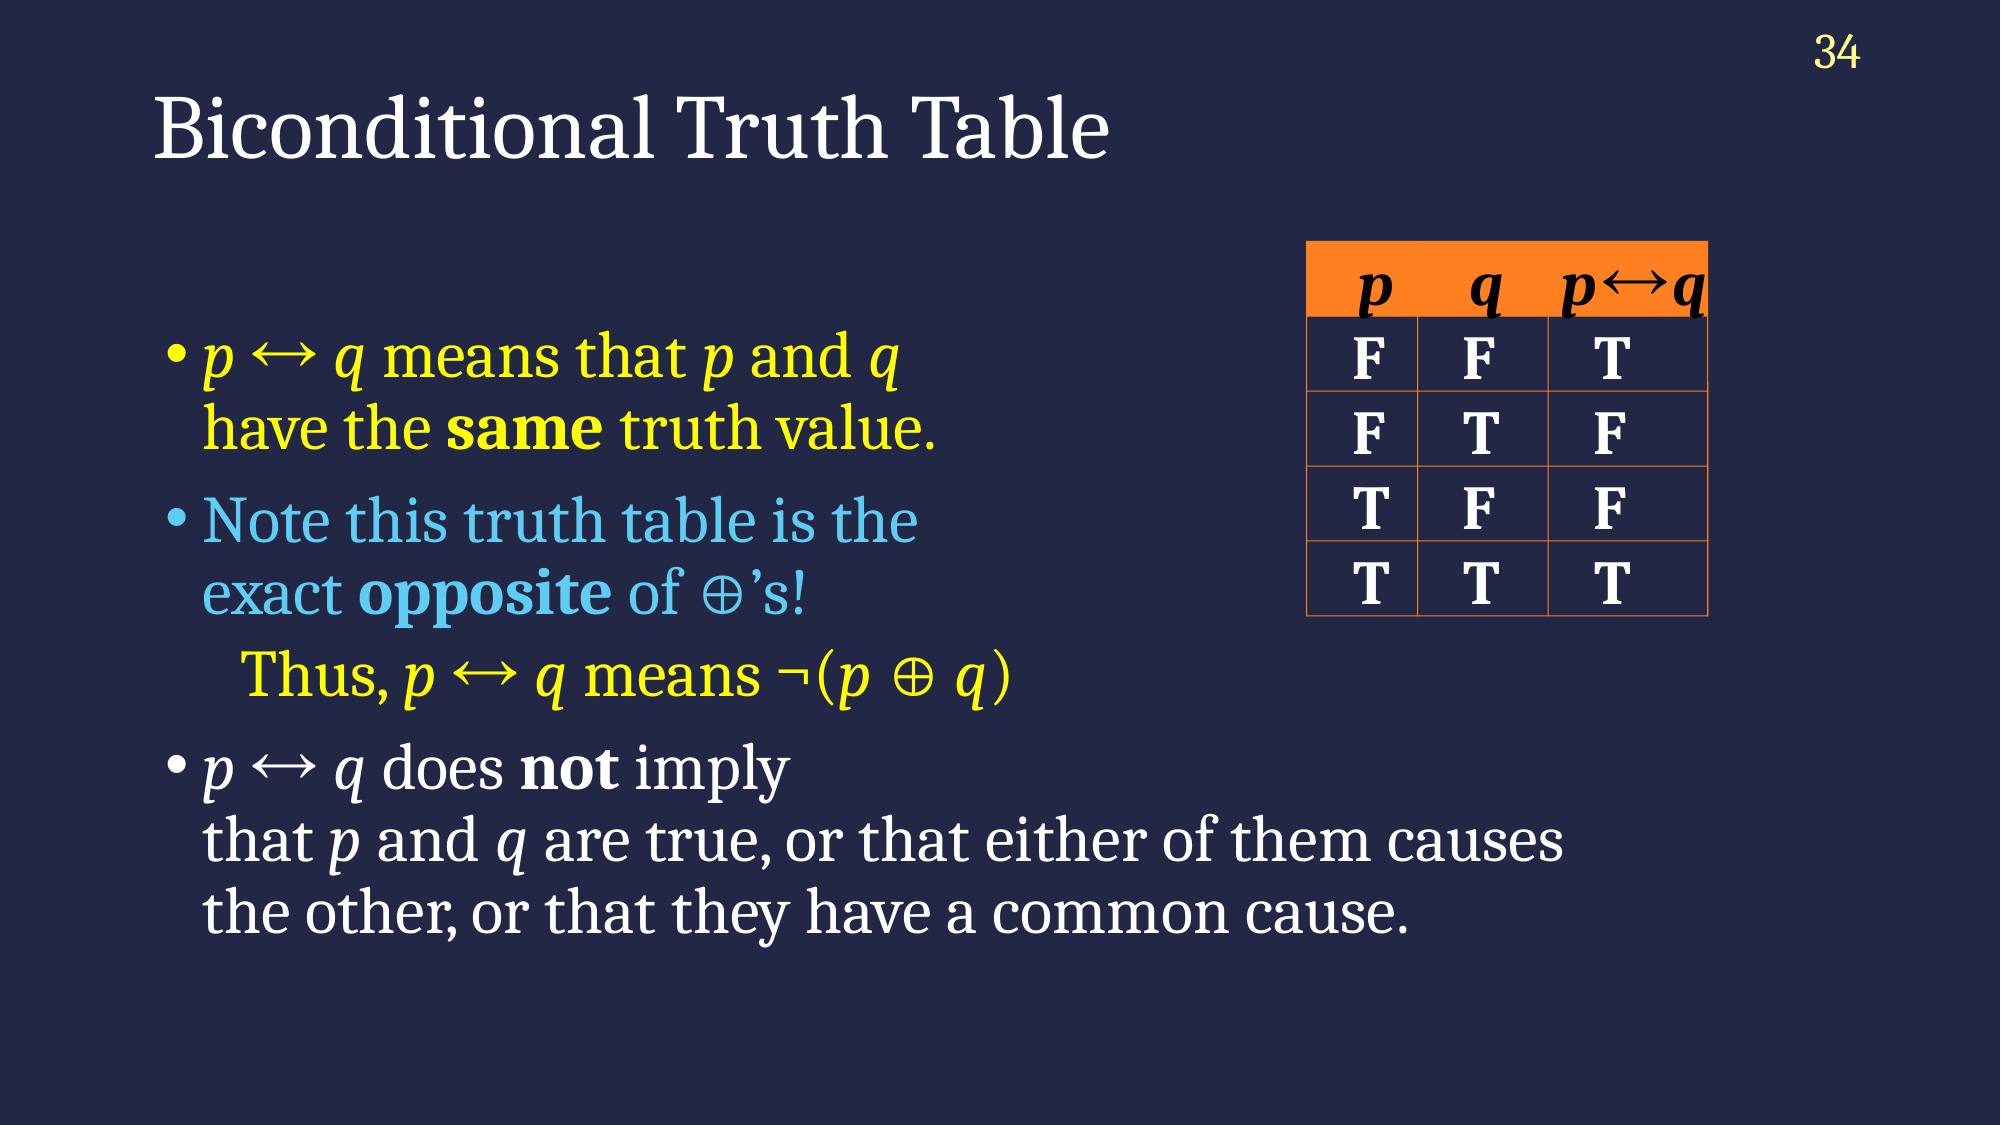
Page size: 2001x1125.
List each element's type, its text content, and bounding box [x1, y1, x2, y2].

title Biconditional Truth Table [137, 59, 1863, 198]
slide_number 34 [1760, 18, 1877, 79]
list p  q means that p and q have the same truth value. Note this truth table is the exact opposite of ’s! Thus, p  q means ¬(p  q) p  q does not imply that p and q are true, or that either of them causes the other, or that they have a common cause. [150, 312, 1650, 1050]
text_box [1306, 238, 1709, 617]
